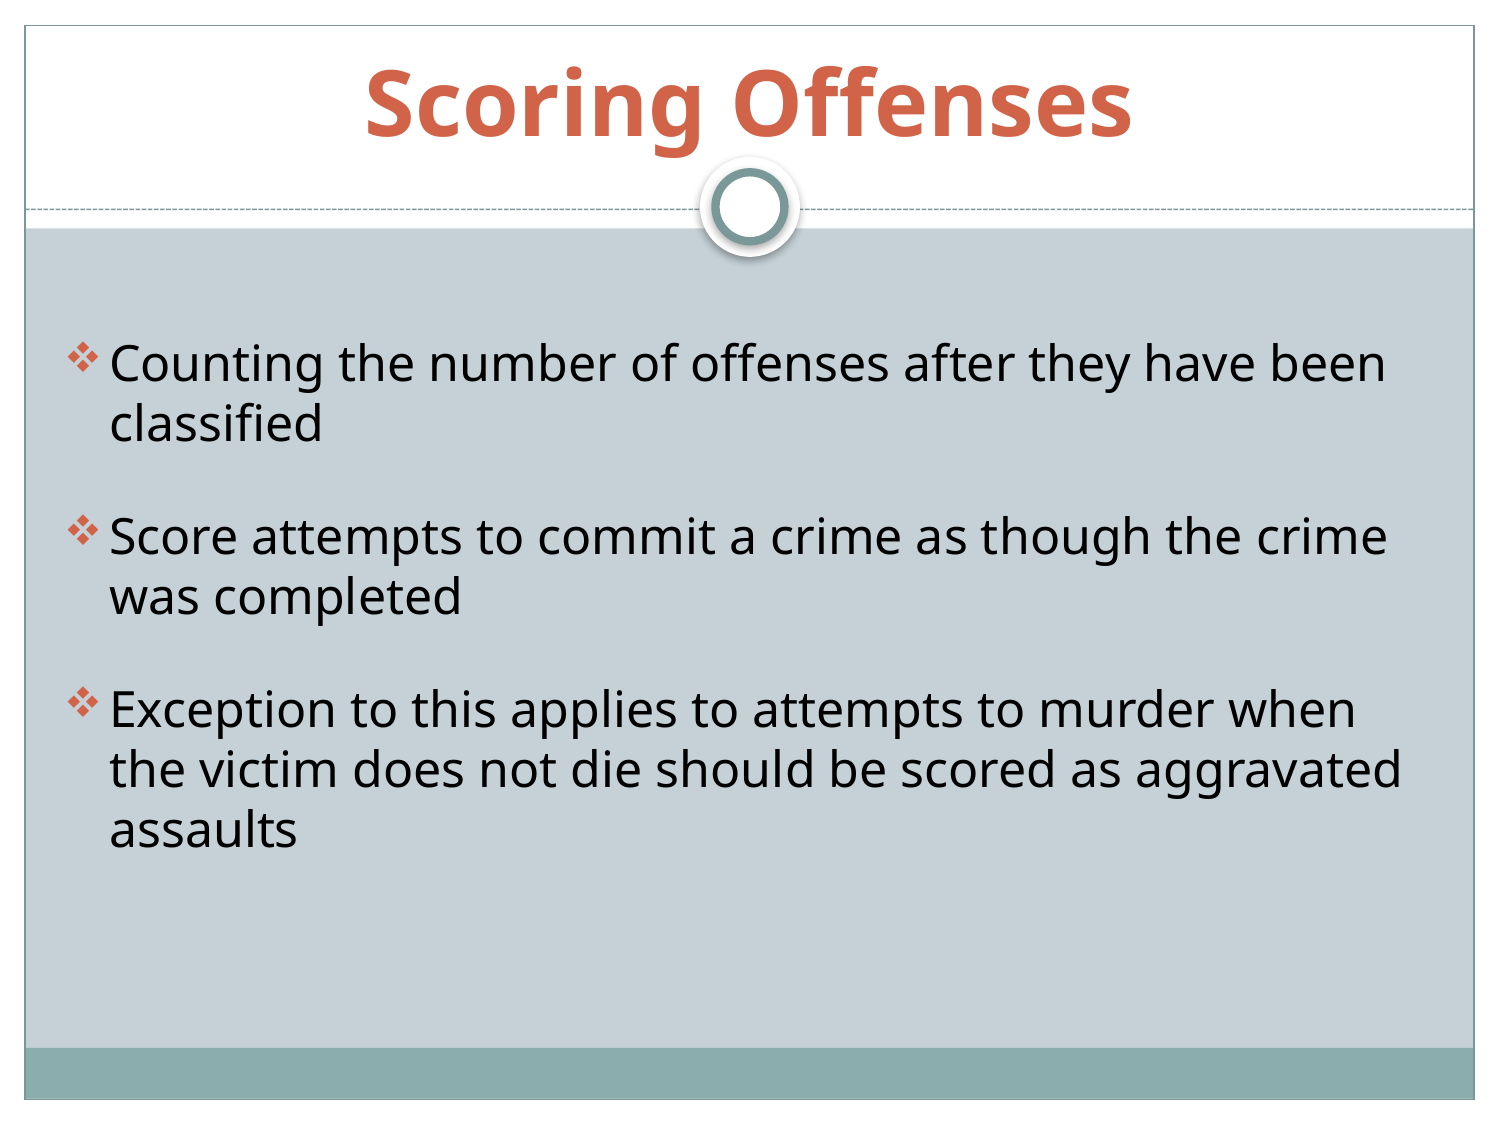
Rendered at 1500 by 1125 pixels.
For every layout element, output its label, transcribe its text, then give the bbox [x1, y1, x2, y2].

list Counting the number of offenses after they have been classified Score attempts to commit a crime as though the crime was completed Exception to this applies to attempts to murder when the victim does not die should be scored as aggravated assaults [49, 250, 1445, 1001]
title Scoring Offenses [49, 37, 1450, 162]
